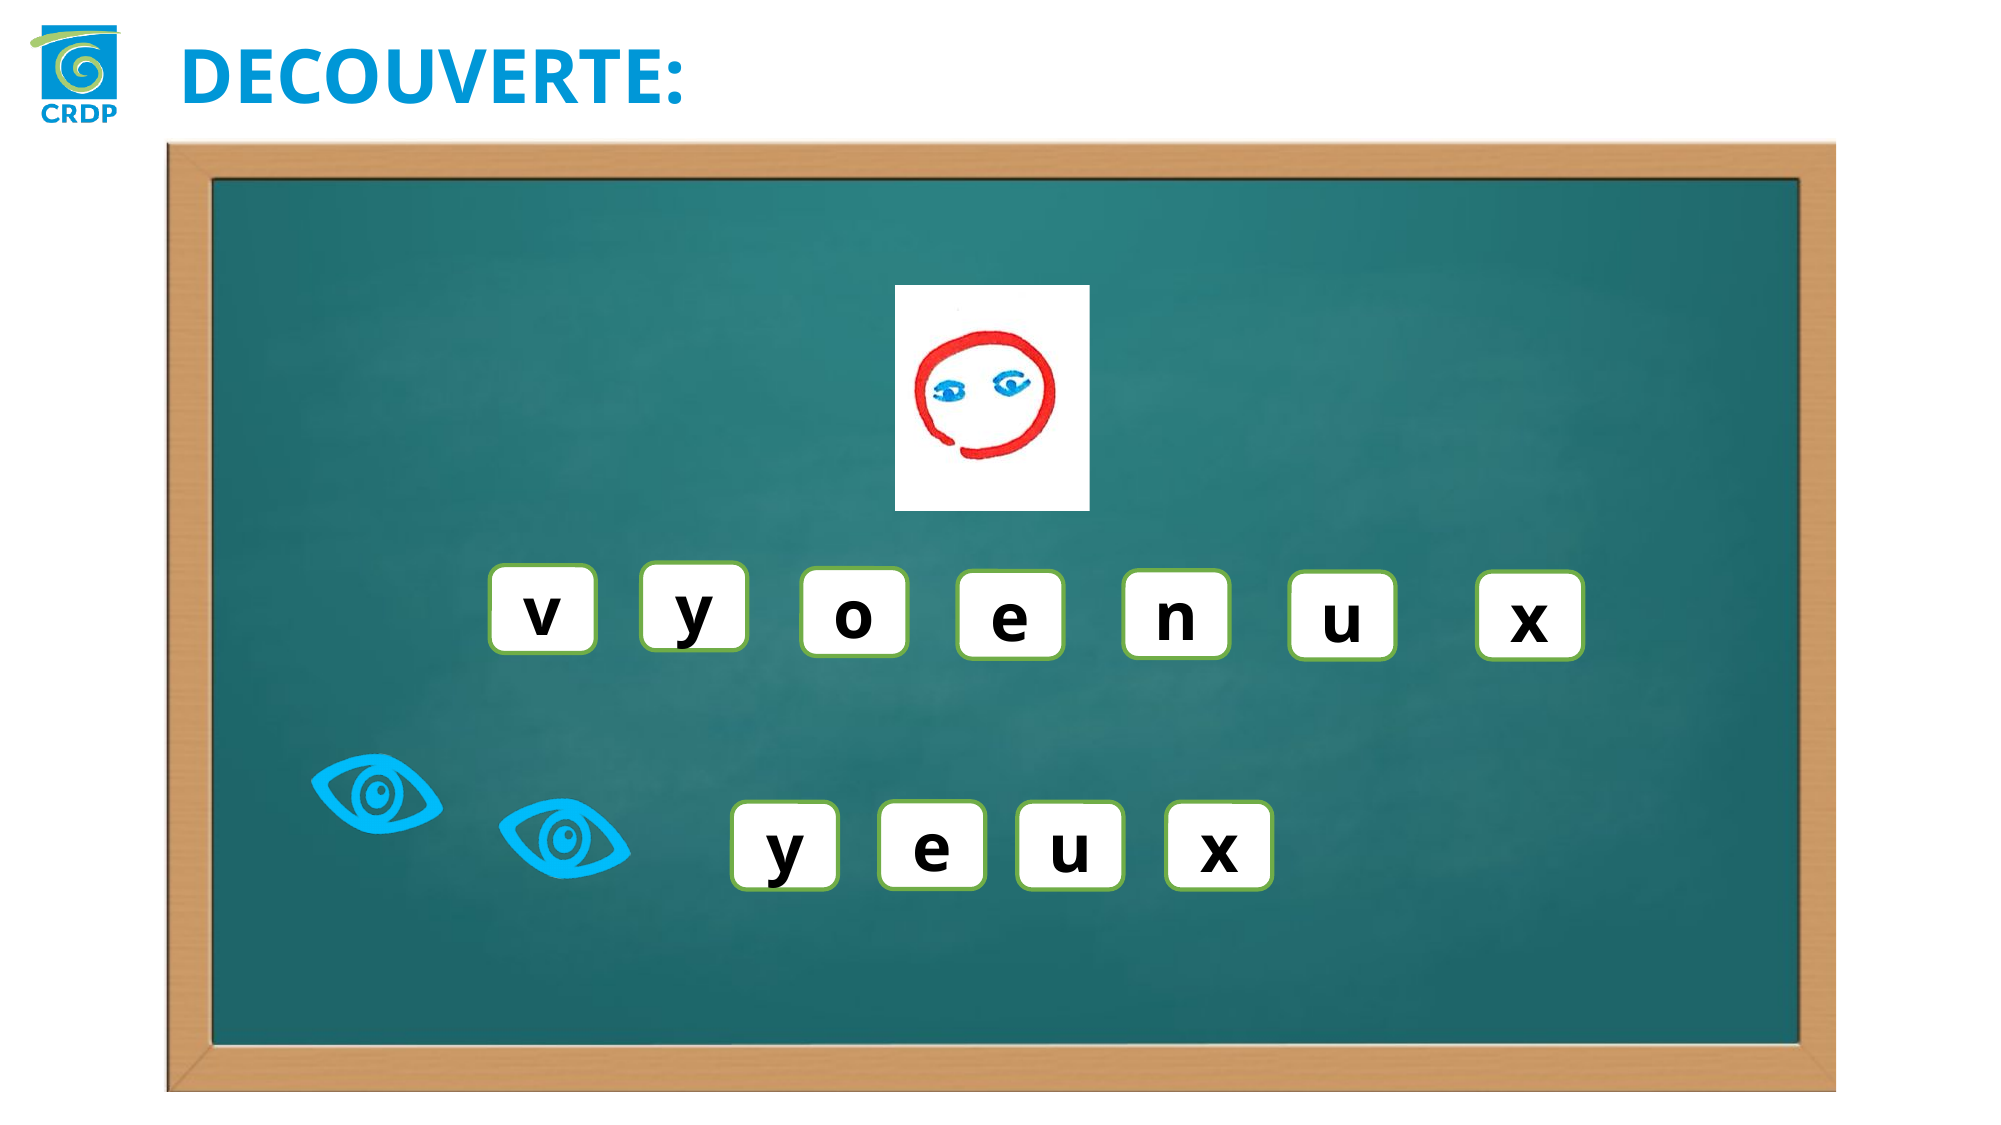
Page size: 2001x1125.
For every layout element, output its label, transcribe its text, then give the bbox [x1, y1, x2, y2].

picture [163, 138, 1837, 1093]
picture [30, 25, 121, 123]
picture [86, 108, 94, 118]
text_box DECOUVERTE: [163, 35, 1837, 111]
